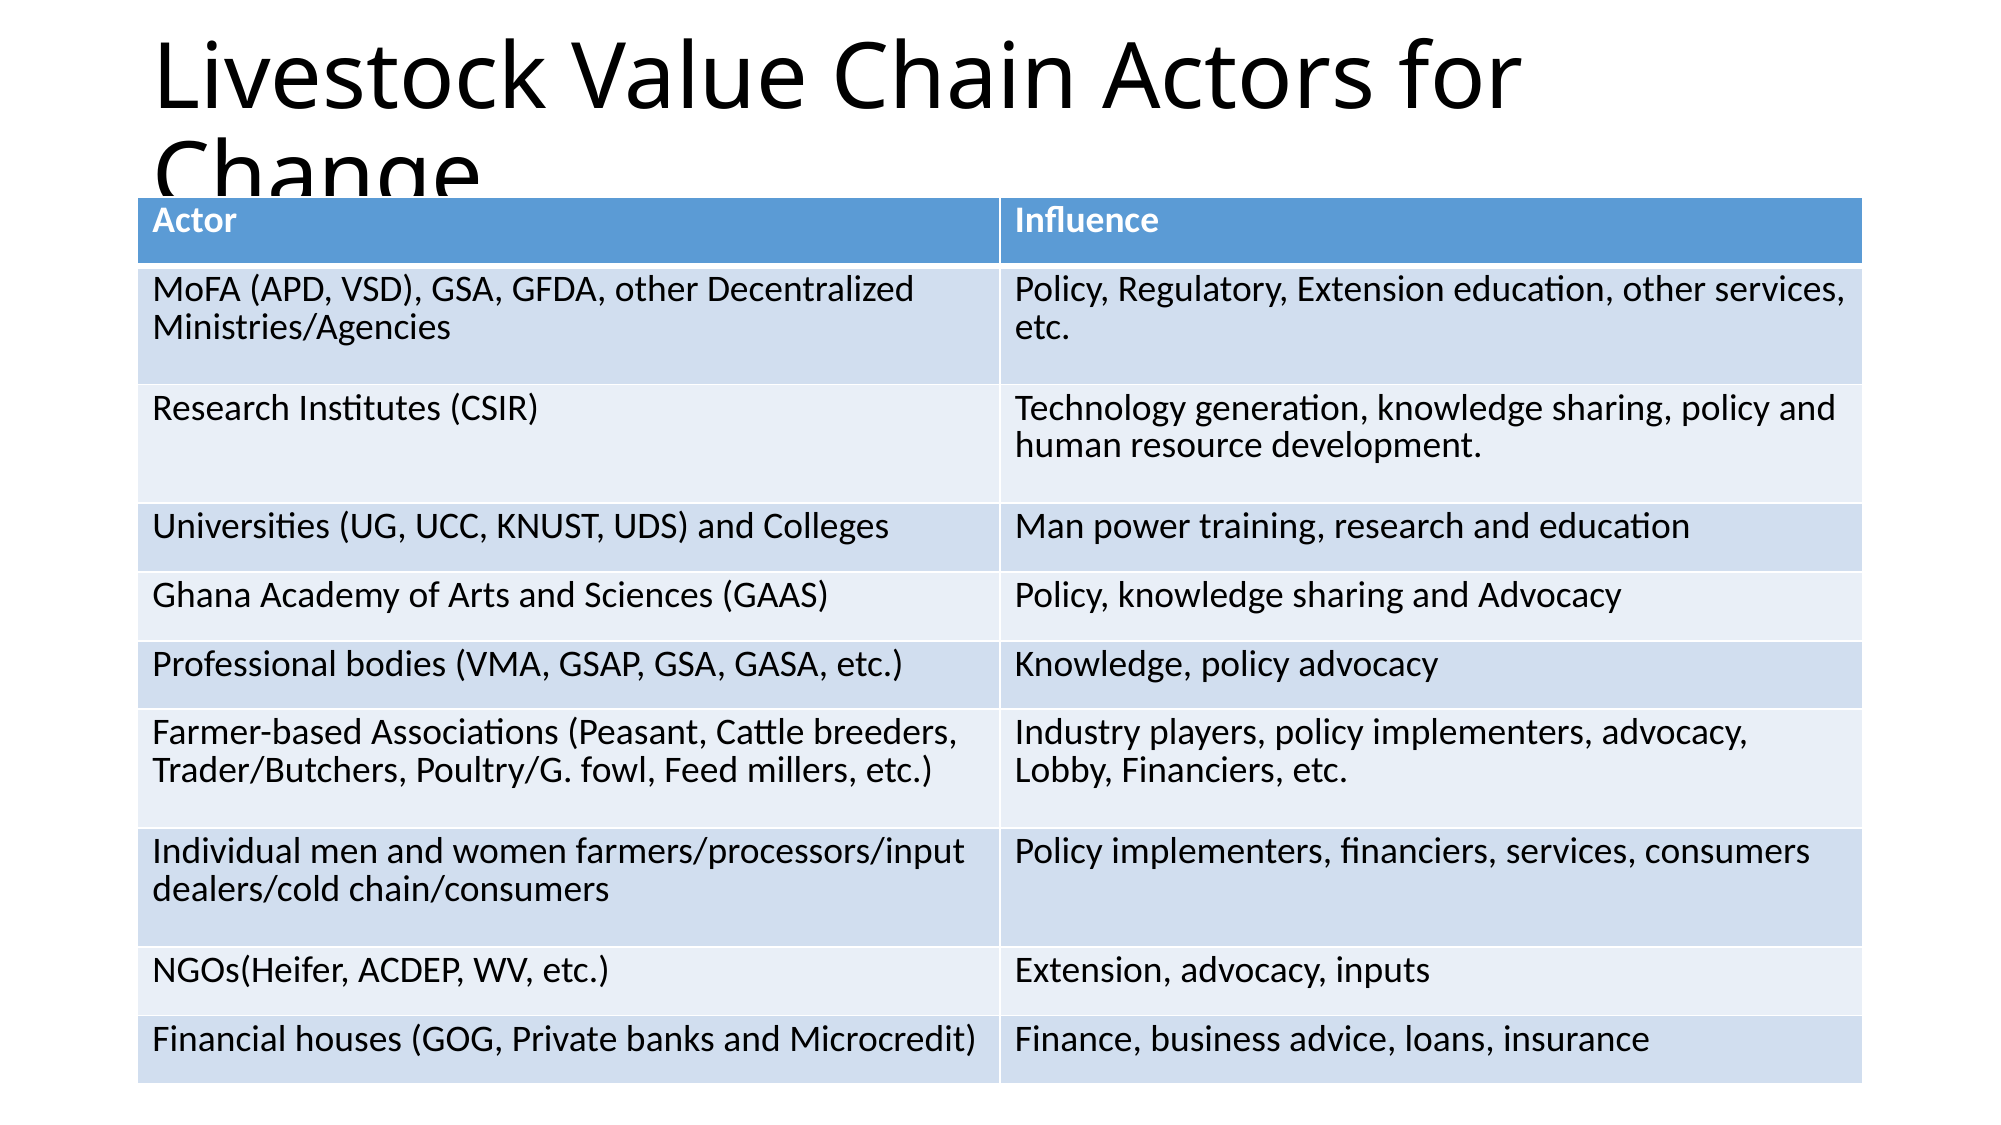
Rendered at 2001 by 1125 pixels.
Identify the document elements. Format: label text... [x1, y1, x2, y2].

table_header Actor [138, 198, 999, 263]
table_cell Technology generation, knowledge sharing, policy and human resource development. [1001, 385, 1862, 502]
table_cell Extension, advocacy, inputs [1001, 948, 1862, 1015]
table_cell Policy implementers, financiers, services, consumers [1001, 829, 1862, 946]
table_cell Financial houses (GOG, Private banks and Microcredit) [138, 1016, 999, 1083]
table_cell Finance, business advice, loans, insurance [1001, 1016, 1862, 1083]
table_cell NGOs(Heifer, ACDEP, WV, etc.) [138, 948, 999, 1015]
table_cell MoFA (APD, VSD), GSA, GFDA, other Decentralized Ministries/Agencies [138, 269, 999, 384]
table_cell Professional bodies (VMA, GSAP, GSA, GASA, etc.) [138, 642, 999, 708]
table_cell Research Institutes (CSIR) [138, 385, 999, 502]
table_cell Ghana Academy of Arts and Sciences (GAAS) [138, 573, 999, 640]
table_cell Industry players, policy implementers, advocacy, Lobby, Financiers, etc. [1001, 710, 1862, 827]
table_cell Farmer-based Associations (Peasant, Cattle breeders, Trader/Butchers, Poultry/G. fowl, Feed millers, etc.) [138, 710, 999, 827]
table_cell Universities (UG, UCC, KNUST, UDS) and Colleges [138, 504, 999, 571]
title Livestock Value Chain Actors for Change [137, 59, 1863, 196]
table_cell Policy, Regulatory, Extension education, other services, etc. [1001, 269, 1862, 384]
table_cell Man power training, research and education [1001, 504, 1862, 571]
table_cell Individual men and women farmers/processors/input dealers/cold chain/consumers [138, 829, 999, 946]
table_cell Policy, knowledge sharing and Advocacy [1001, 573, 1862, 640]
table_header Influence [1001, 198, 1862, 263]
table_cell Knowledge, policy advocacy [1001, 642, 1862, 708]
